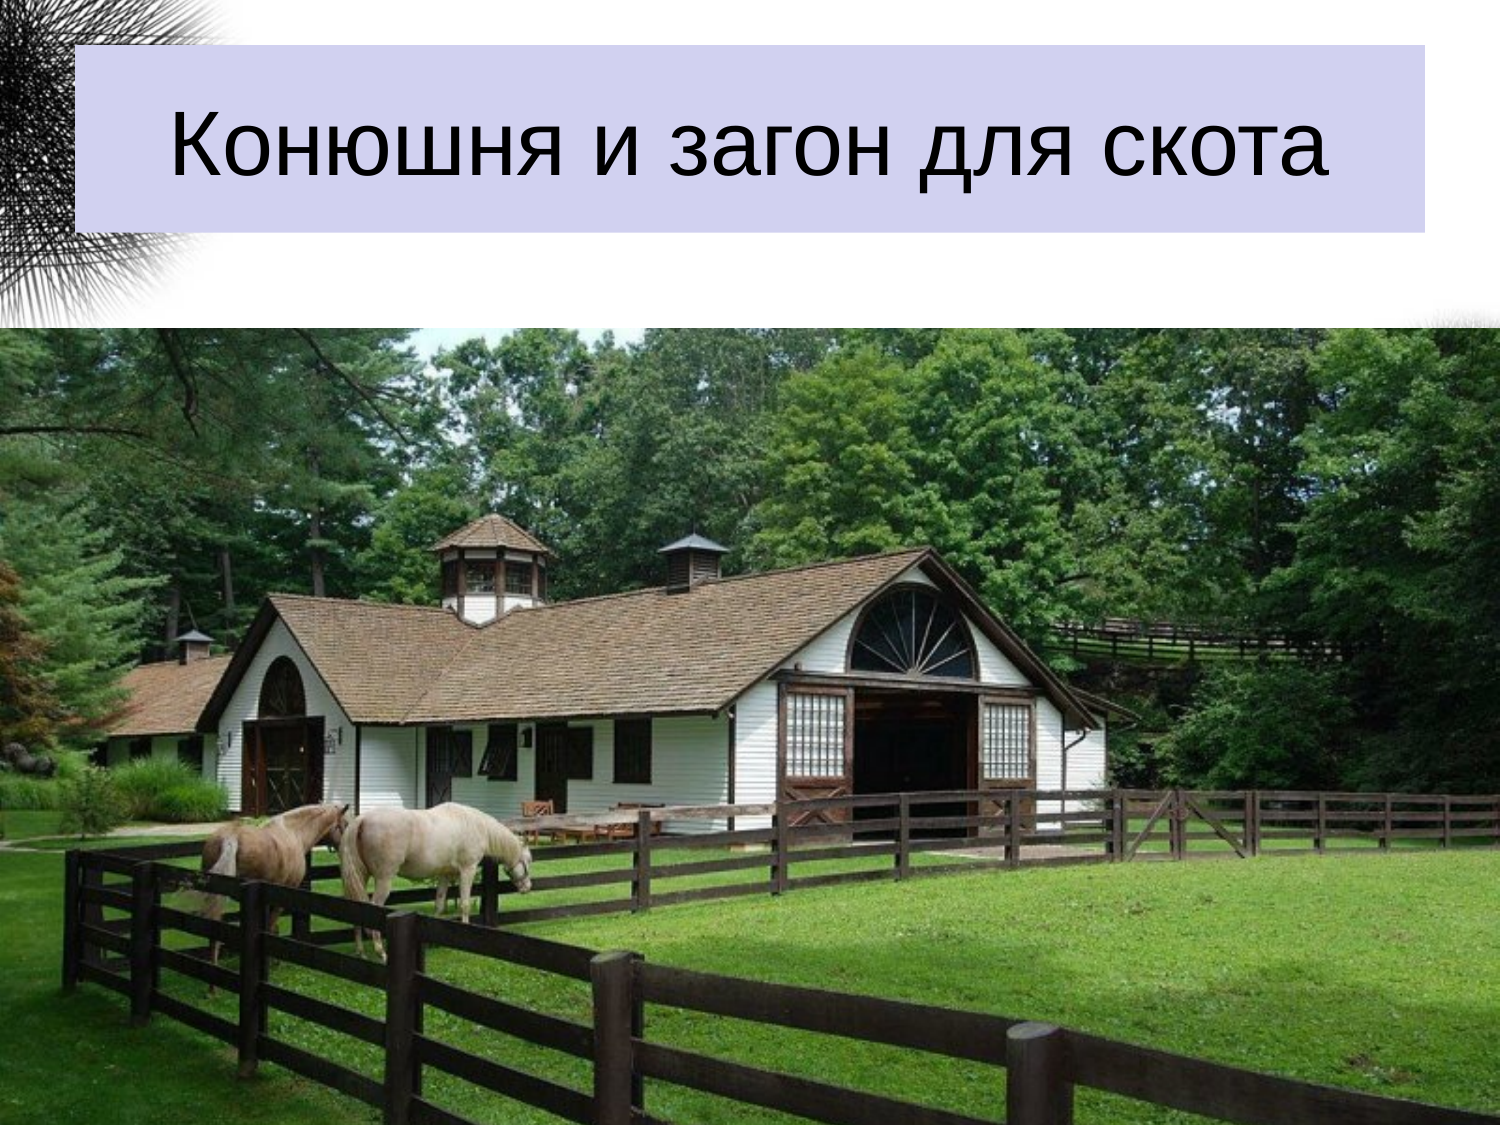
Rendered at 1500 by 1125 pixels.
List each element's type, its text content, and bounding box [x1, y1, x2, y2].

title Конюшня и загон для скота [75, 45, 1425, 233]
picture [0, 0, 1500, 1125]
